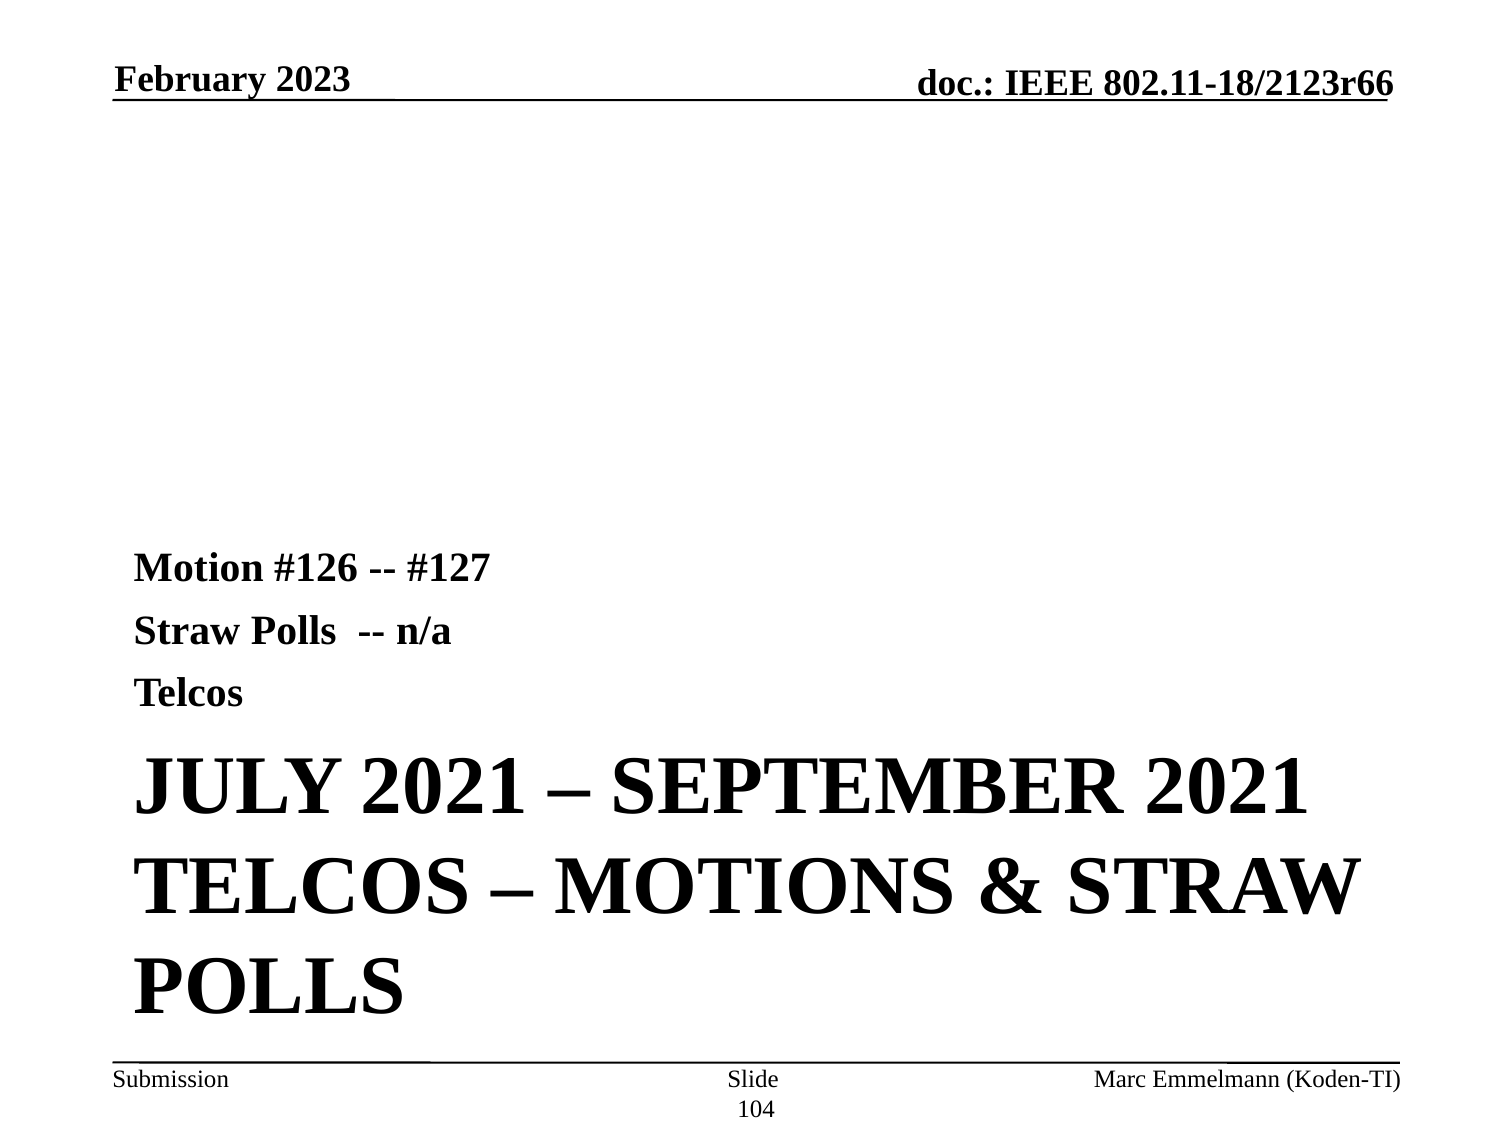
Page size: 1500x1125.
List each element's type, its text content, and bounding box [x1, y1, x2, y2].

footer Marc Emmelmann (Koden-TI) [878, 1061, 1402, 1093]
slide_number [114, 54, 423, 100]
slide_number Slide 104 [712, 1061, 800, 1123]
title July 2021 – September 2021 Telcos – Motions & Straw Polls [118, 724, 1394, 947]
list Motion #126 -- #127 Straw Polls -- n/a Telcos [118, 476, 1394, 724]
